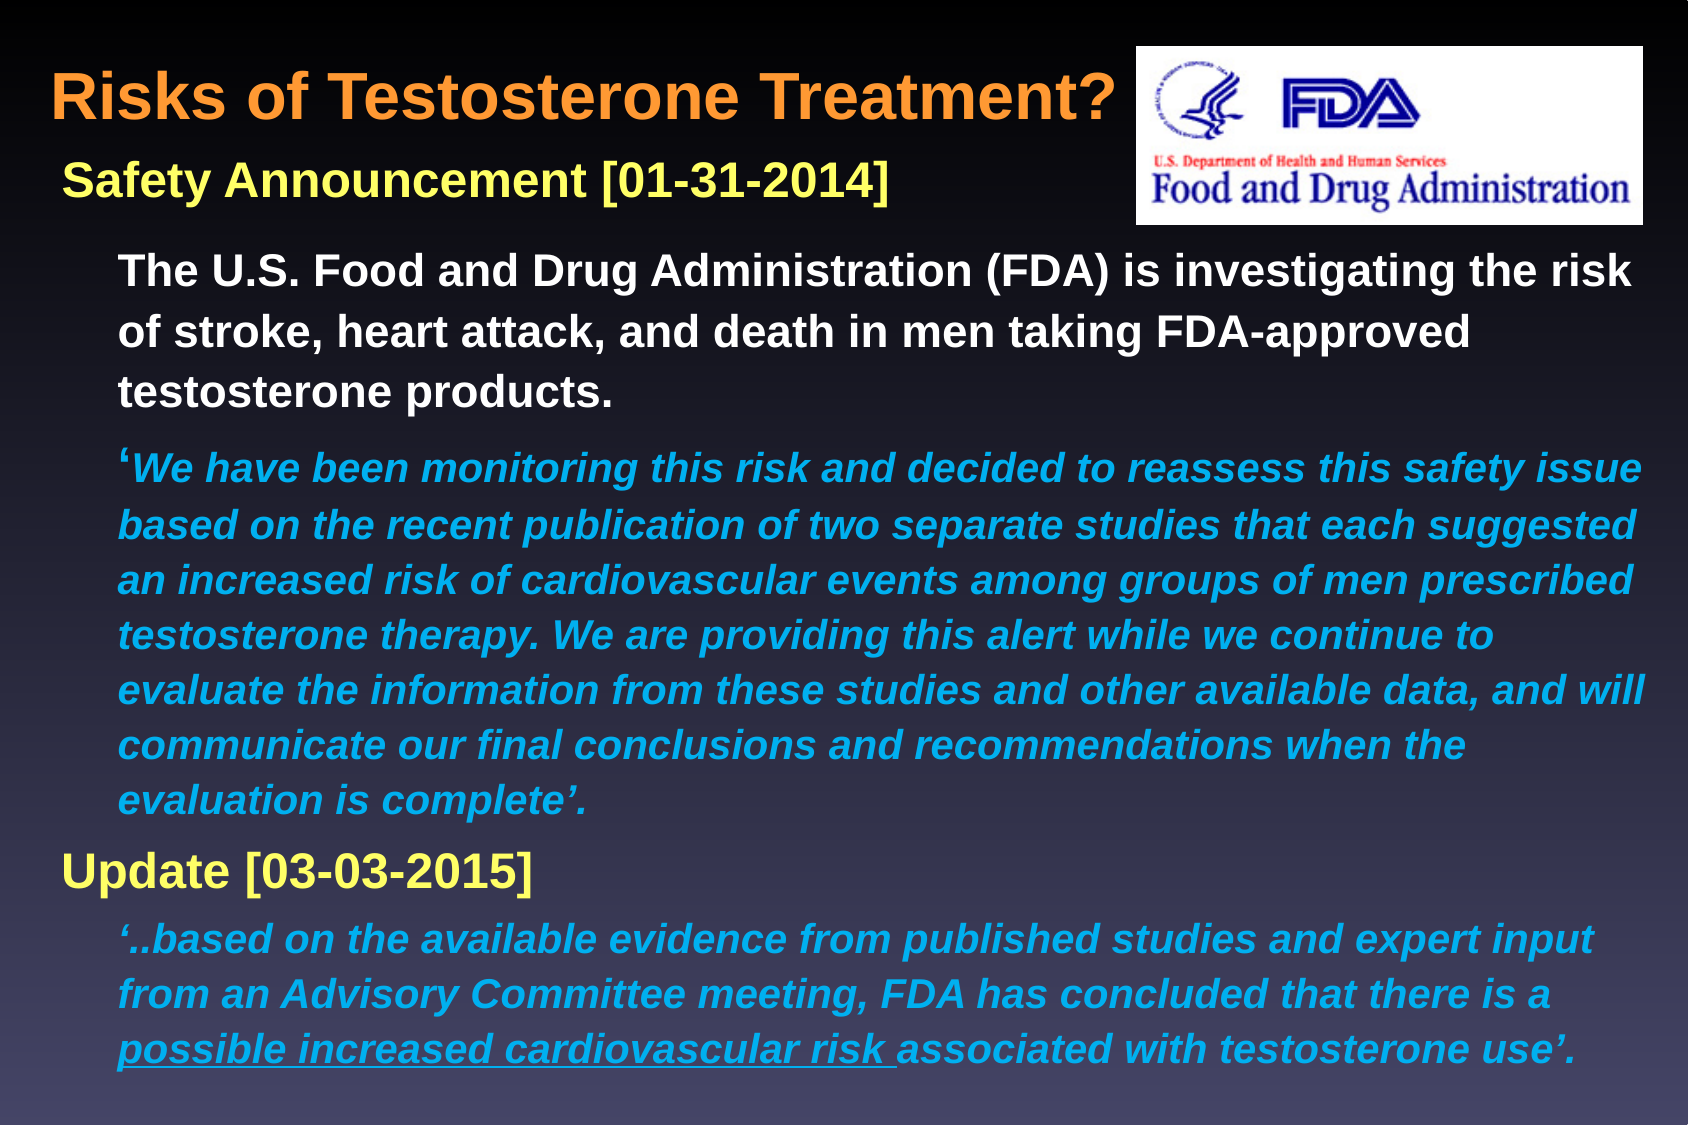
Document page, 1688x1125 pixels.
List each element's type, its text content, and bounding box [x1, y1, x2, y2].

picture [1136, 46, 1644, 226]
text_box Safety Announcement [01-31-2014] [46, 140, 1023, 216]
title Risks of Testosterone Treatment? [35, 45, 1137, 233]
list The U.S. Food and Drug Administration (FDA) is investigating the risk of stroke, heart attack, and death in men taking FDA-approved testosterone products. ‘We have been monitoring this risk and decided to reassess this safety issue based on the recent publication of two separate studies that each suggested an increased risk of cardiovascular events among groups of men prescribed testosterone therapy. We are providing this alert while we continue to evaluate the information from these studies and other available data, and will communicate our final conclusions and recommendations when the evaluation is complete’. Update [03-03-2015] ‘..based on the available evidence from published studies and expert input from an Advisory Committee meeting, FDA has concluded that there is a possible increased cardiovascular risk associated with testosterone use’. [46, 222, 1688, 973]
